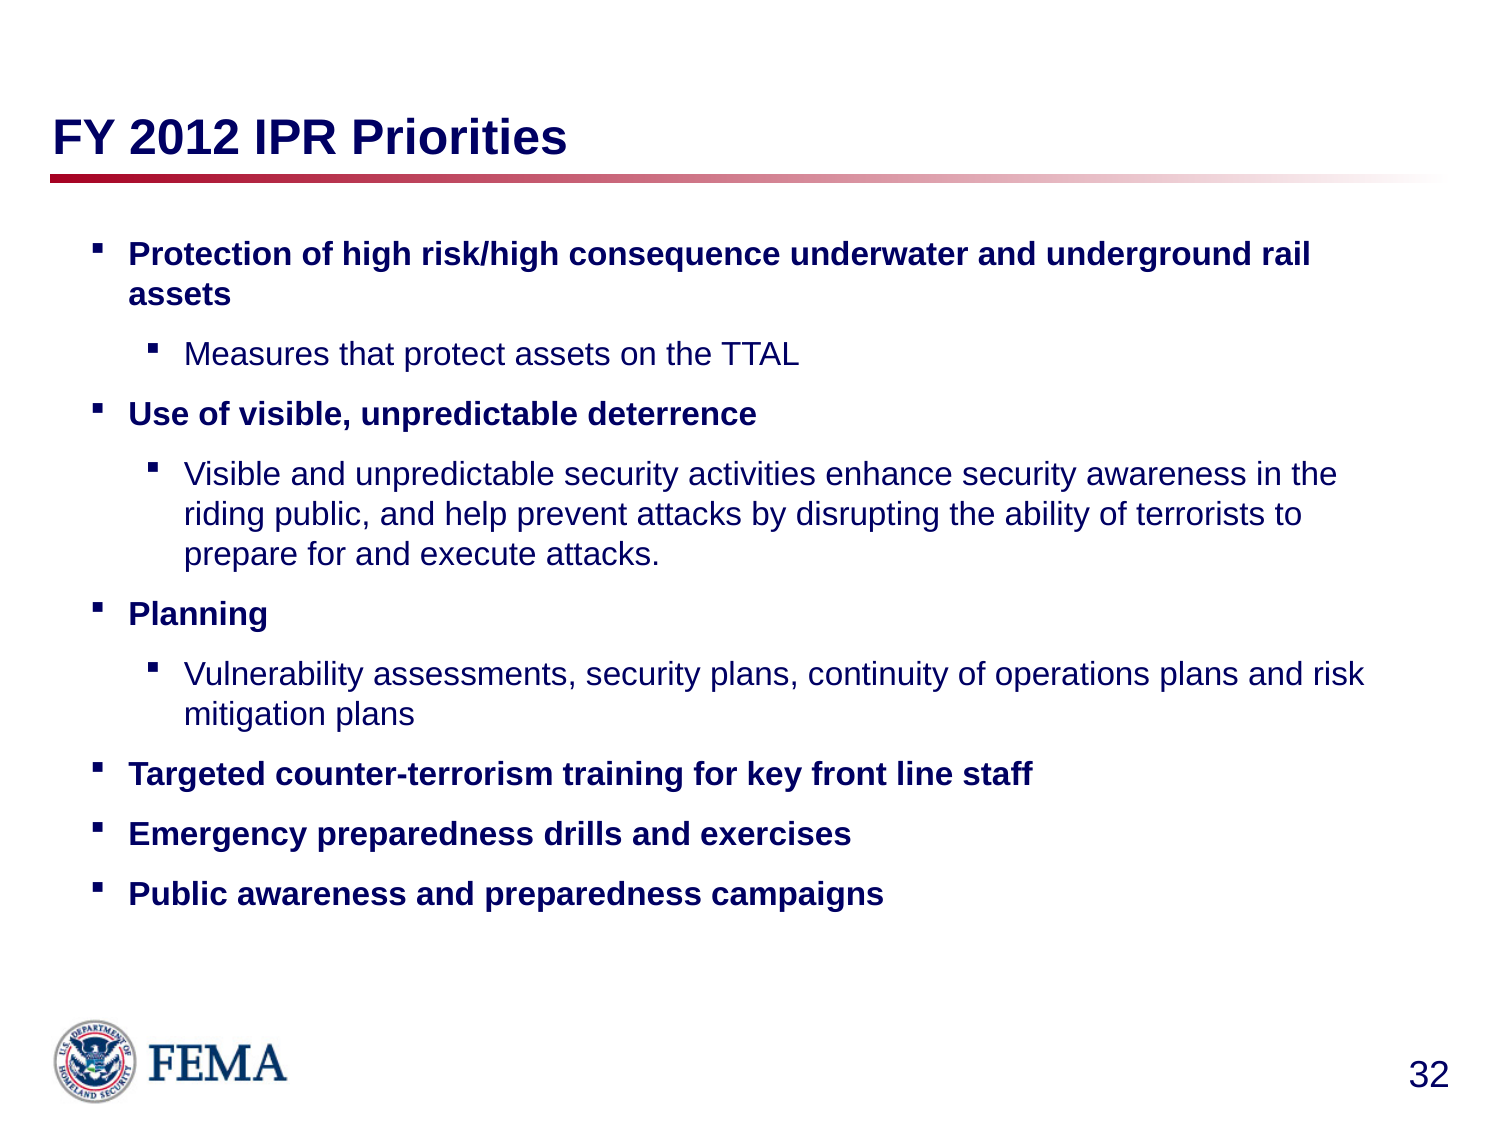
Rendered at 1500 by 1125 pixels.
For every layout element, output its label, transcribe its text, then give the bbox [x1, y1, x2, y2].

slide_number 32 [1099, 1024, 1451, 1103]
title FY 2012 IPR Priorities [36, 0, 1435, 173]
picture [51, 1017, 290, 1106]
list Protection of high risk/high consequence underwater and underground rail assets Measures that protect assets on the TTAL Use of visible, unpredictable deterrence Visible and unpredictable security activities enhance security awareness in the riding public, and help prevent attacks by disrupting the ability of terrorists to prepare for and execute attacks. Planning Vulnerability assessments, security plans, continuity of operations plans and risk mitigation plans Targeted counter-terrorism training for key front line staff Emergency preparedness drills and exercises Public awareness and preparedness campaigns [74, 224, 1426, 968]
